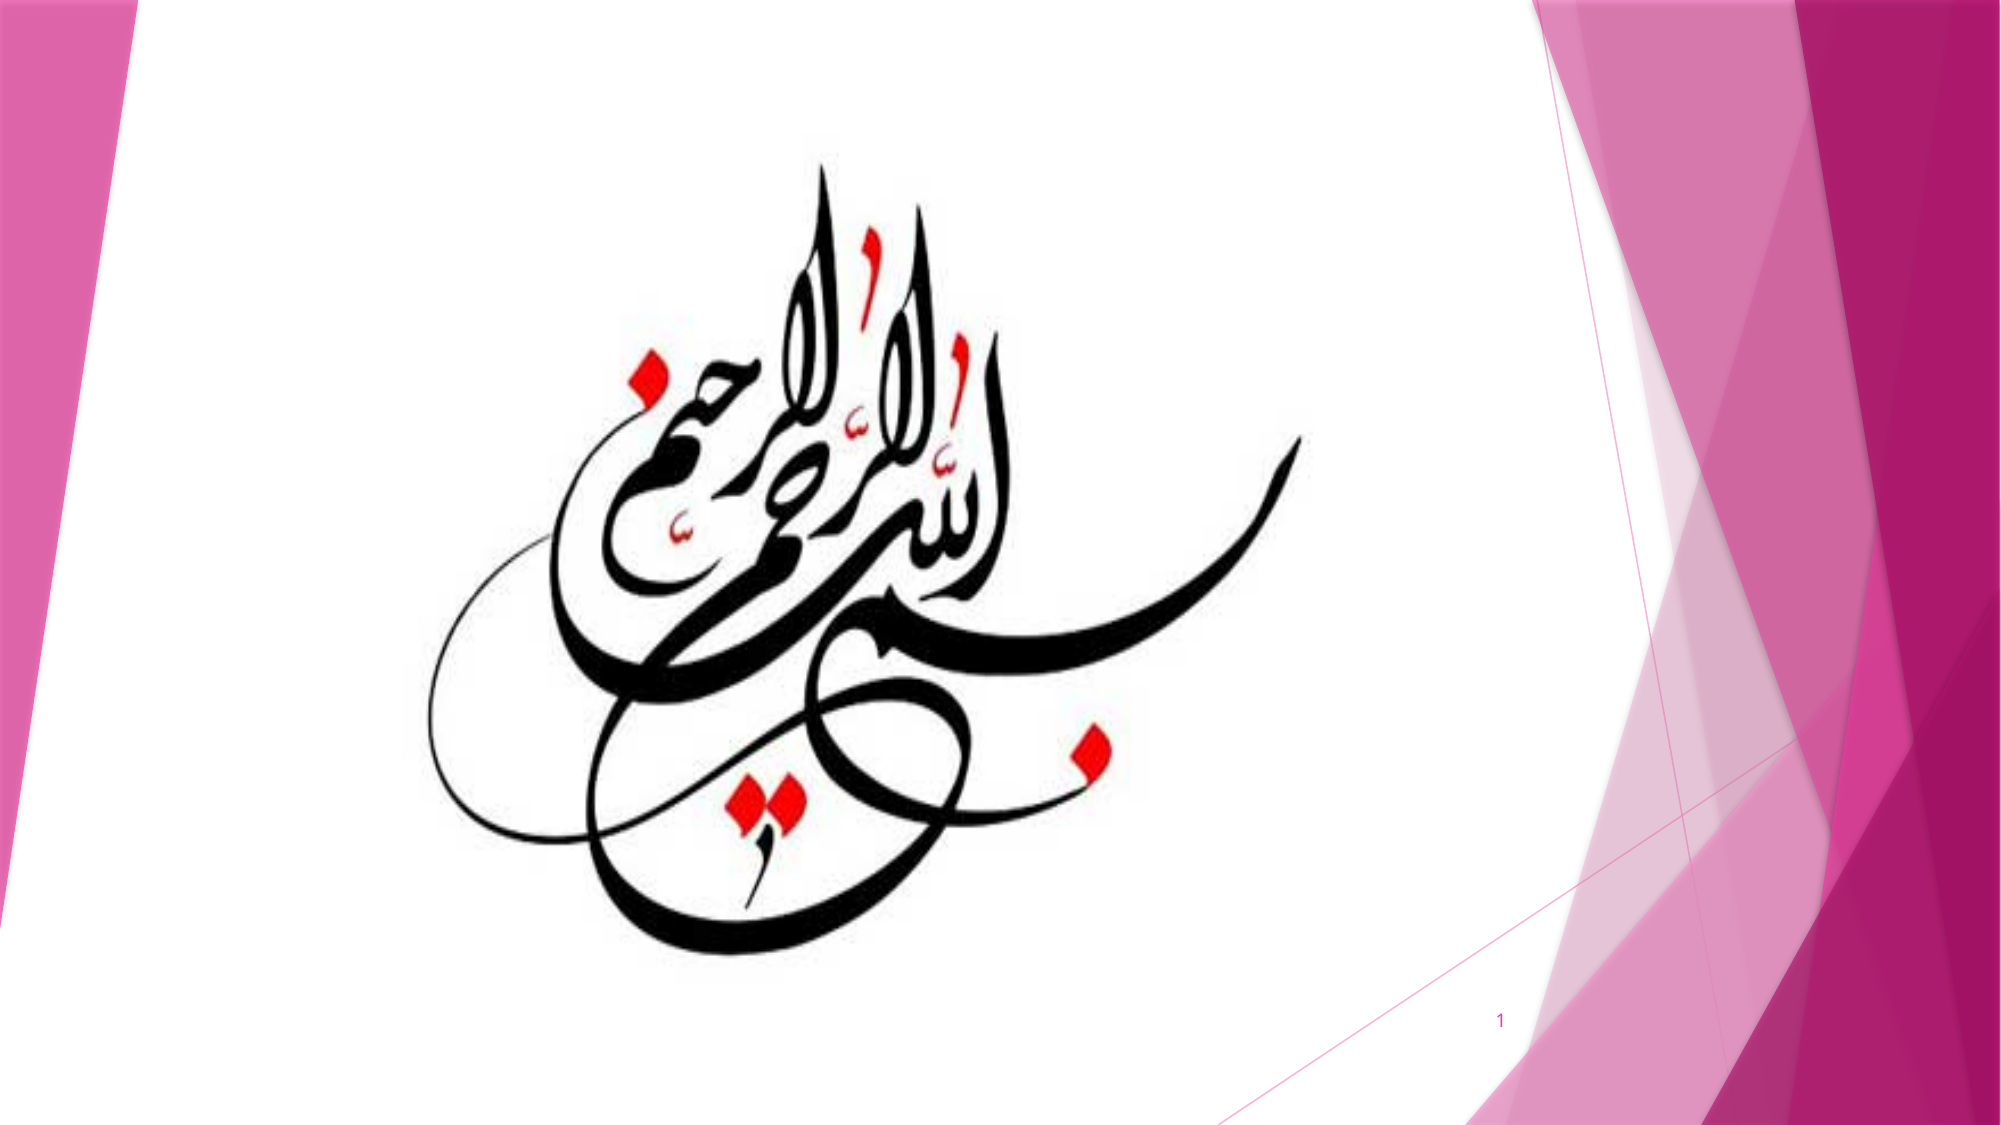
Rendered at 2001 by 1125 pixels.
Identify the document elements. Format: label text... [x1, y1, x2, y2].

picture [401, 131, 1313, 985]
slide_number 1 [1409, 991, 1522, 1051]
